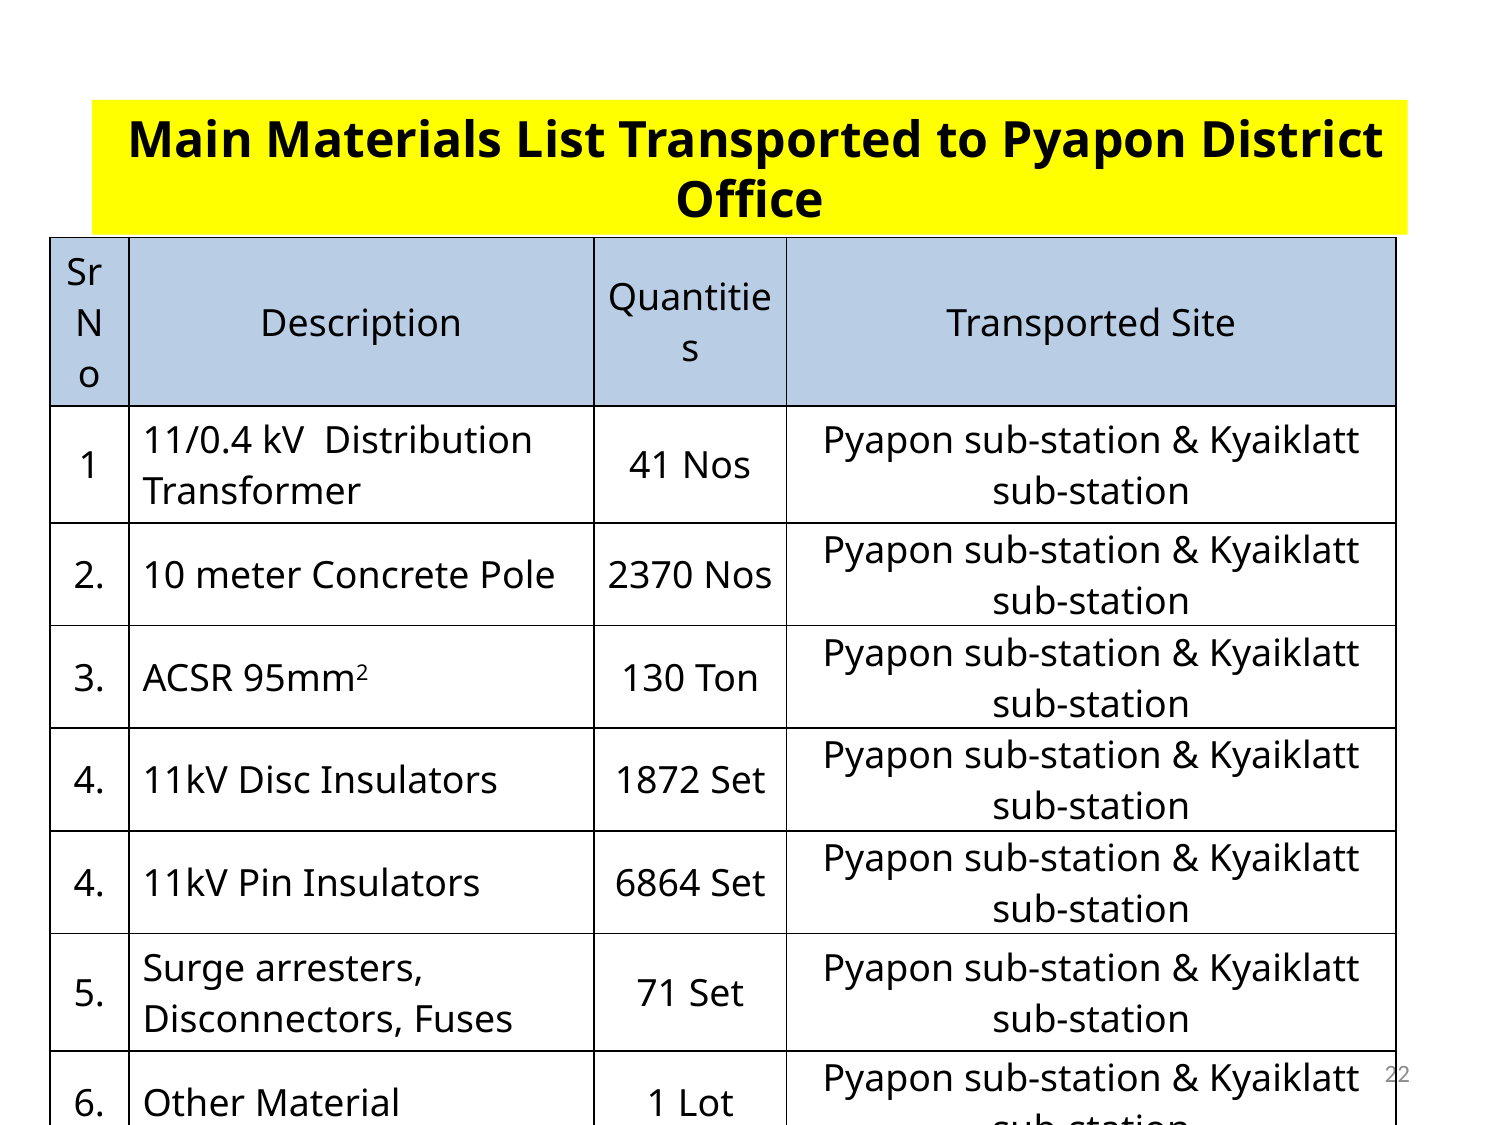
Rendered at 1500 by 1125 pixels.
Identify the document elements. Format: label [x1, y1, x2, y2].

table_header [51, 238, 128, 405]
table_cell [787, 1052, 1395, 1125]
table_cell [595, 729, 786, 830]
table_cell [130, 1052, 593, 1125]
table_cell [787, 729, 1395, 830]
text_box [92, 99, 1408, 235]
table_cell [595, 524, 786, 625]
table_cell [51, 524, 128, 625]
table_cell [595, 407, 786, 522]
table_cell [787, 832, 1395, 933]
table_cell [595, 832, 786, 933]
table_cell [595, 1052, 786, 1125]
table_cell [595, 934, 786, 1050]
table_cell [130, 626, 593, 727]
table_header [595, 238, 786, 405]
table_cell [51, 729, 128, 830]
table_cell [130, 832, 593, 933]
table_cell [130, 729, 593, 830]
table_cell [51, 934, 128, 1050]
table_cell [787, 407, 1395, 522]
table_header [787, 238, 1395, 405]
slide_number [1074, 1042, 1425, 1103]
table_header [130, 238, 593, 405]
table_cell [51, 626, 128, 727]
table_cell [787, 524, 1395, 625]
table_cell [130, 407, 593, 522]
table_cell [595, 626, 786, 727]
table_cell [51, 832, 128, 933]
table_cell [787, 626, 1395, 727]
table_cell [51, 1052, 128, 1125]
table_cell [130, 934, 593, 1050]
table_cell [130, 524, 593, 625]
table_cell [51, 407, 128, 522]
table_cell [787, 934, 1395, 1050]
